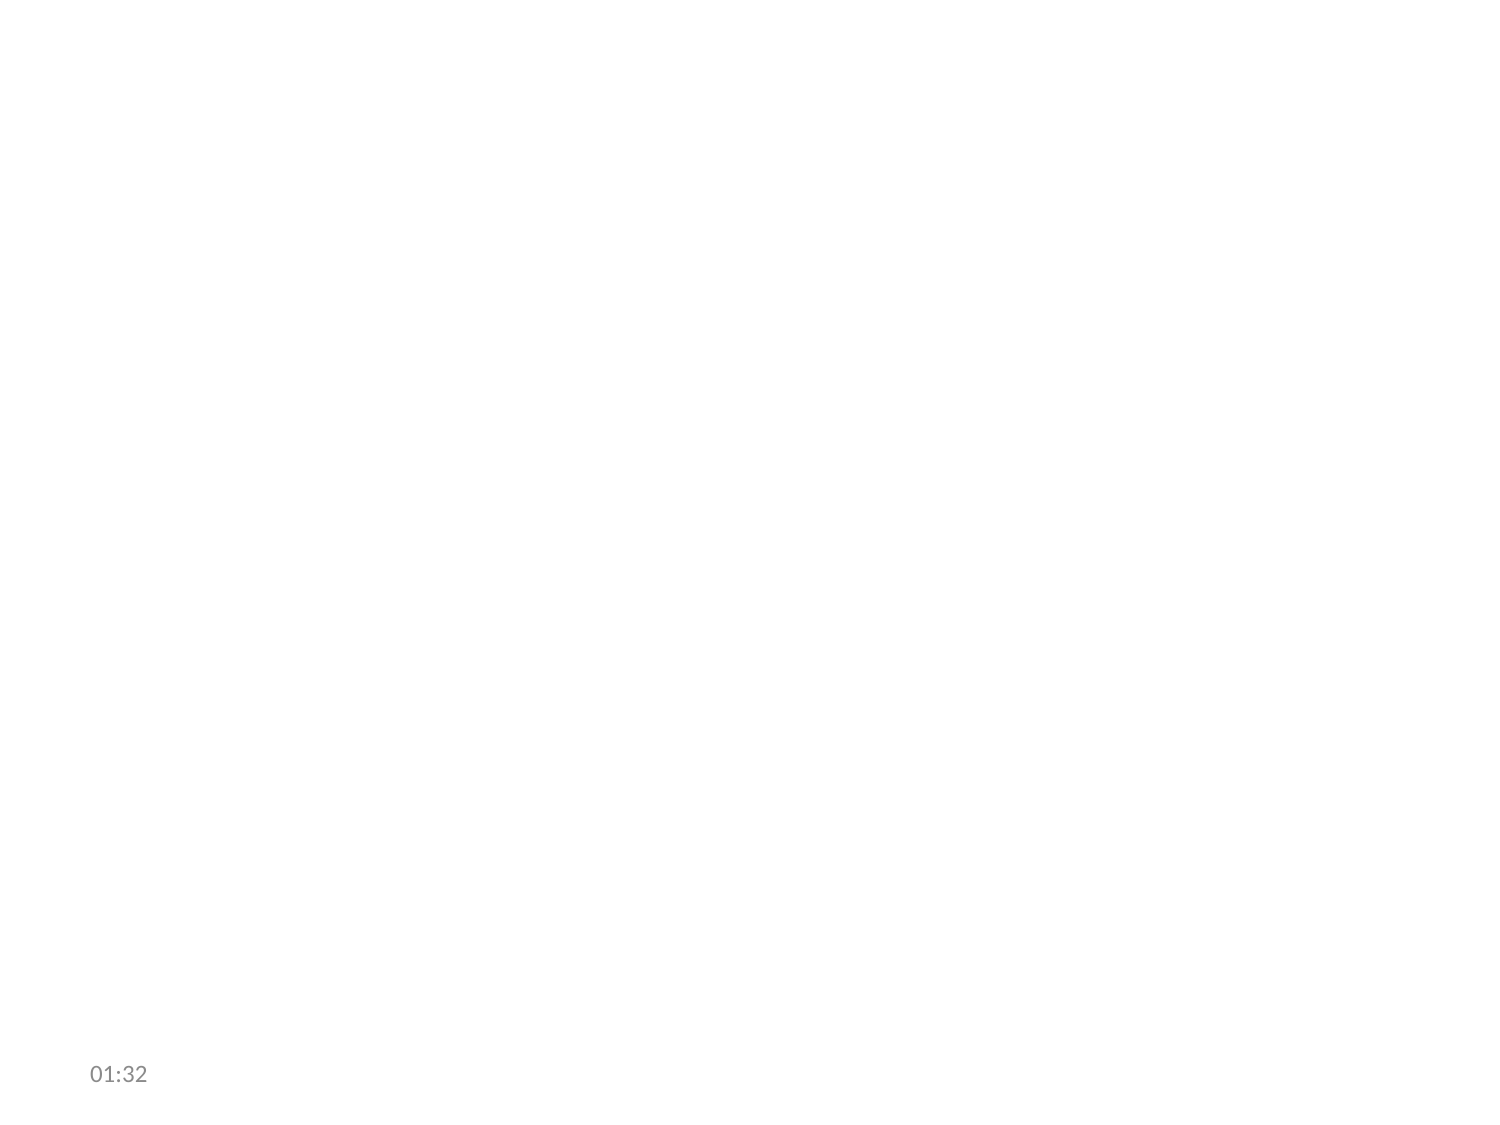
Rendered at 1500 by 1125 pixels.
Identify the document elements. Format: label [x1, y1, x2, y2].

slide_number [75, 1042, 425, 1103]
